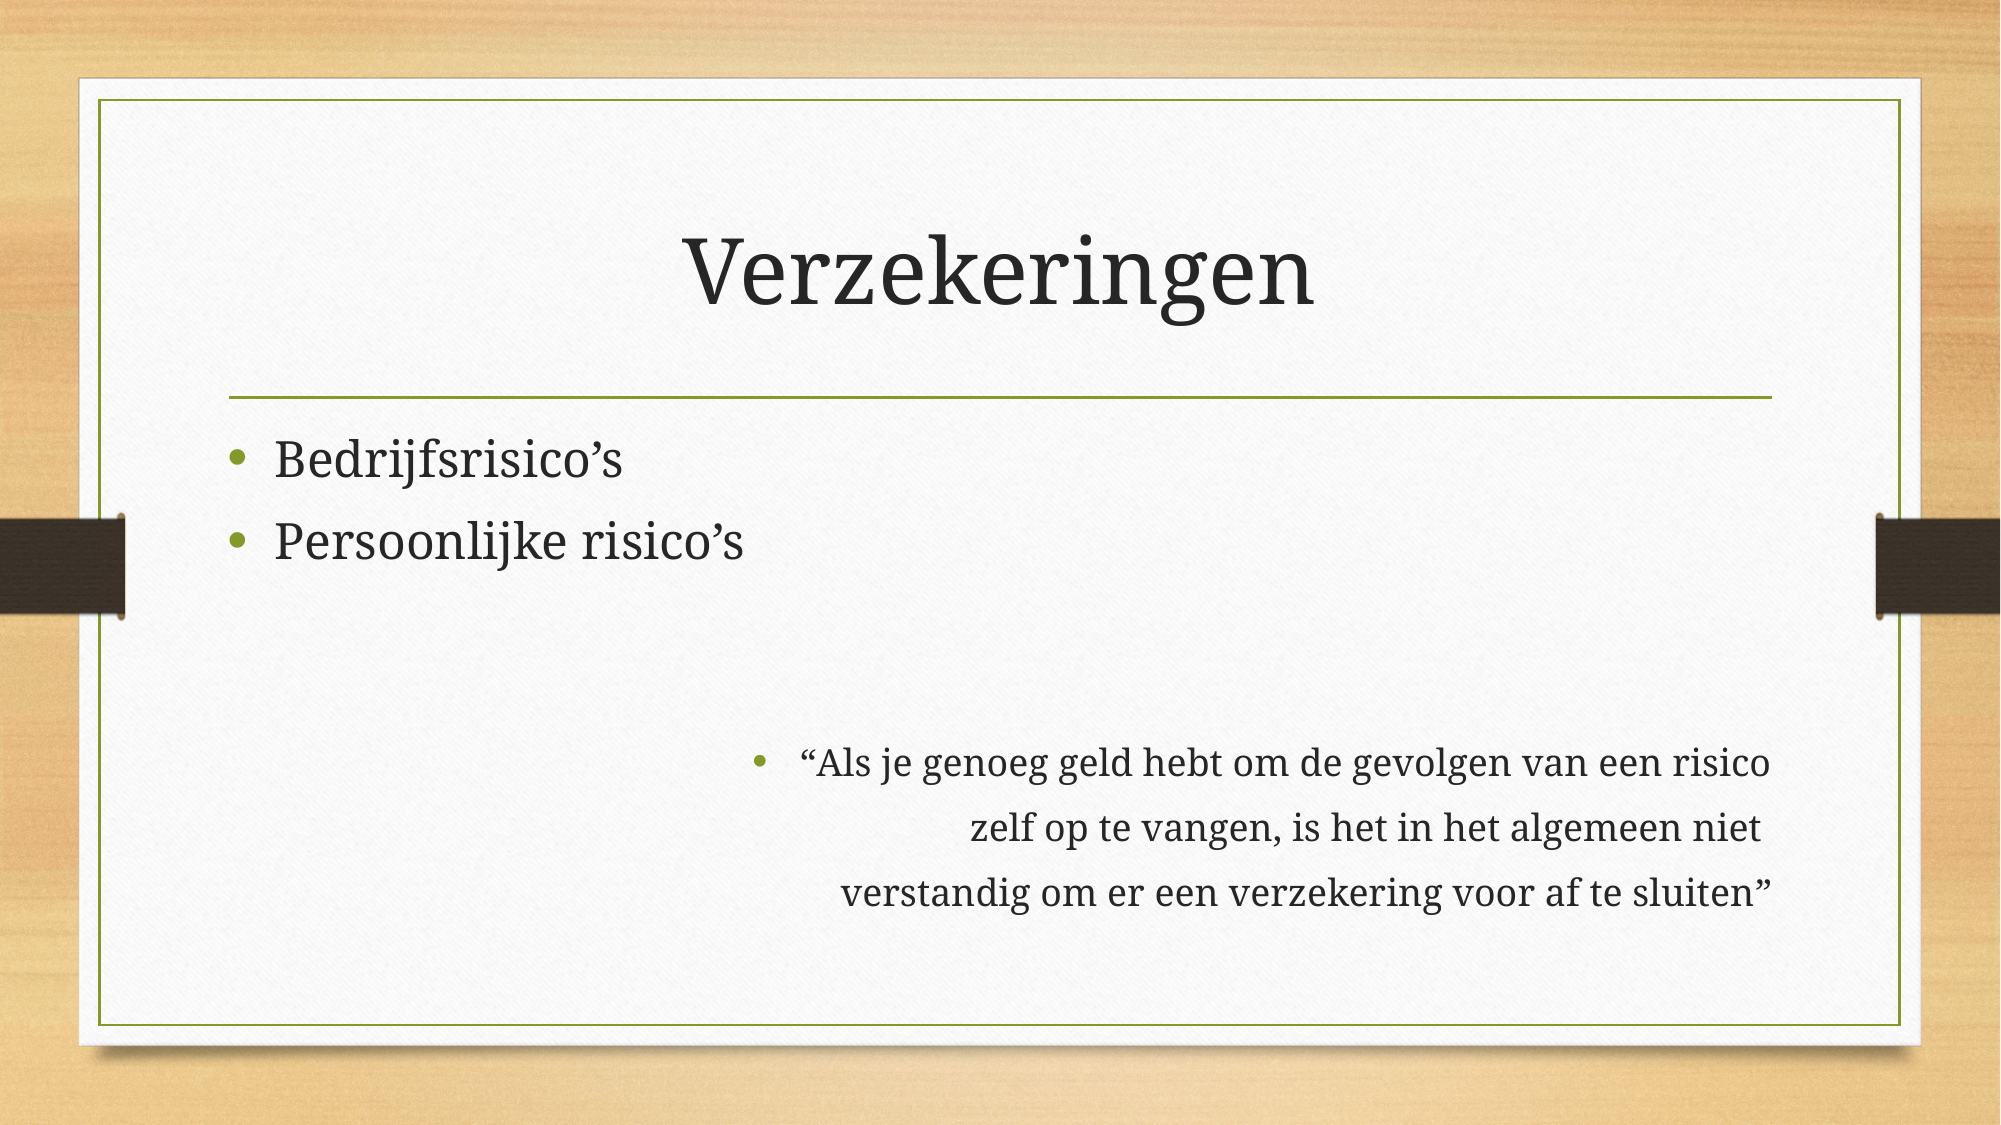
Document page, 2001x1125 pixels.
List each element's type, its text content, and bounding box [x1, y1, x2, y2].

list Bedrijfsrisico’s Persoonlijke risico’s “Als je genoeg geld hebt om de gevolgen van een risico zelf op te vangen, is het in het algemeen niet verstandig om er een verzekering voor af te sluiten” [212, 419, 1788, 964]
picture [0, 0, 2001, 1125]
title Verzekeringen [212, 161, 1788, 375]
